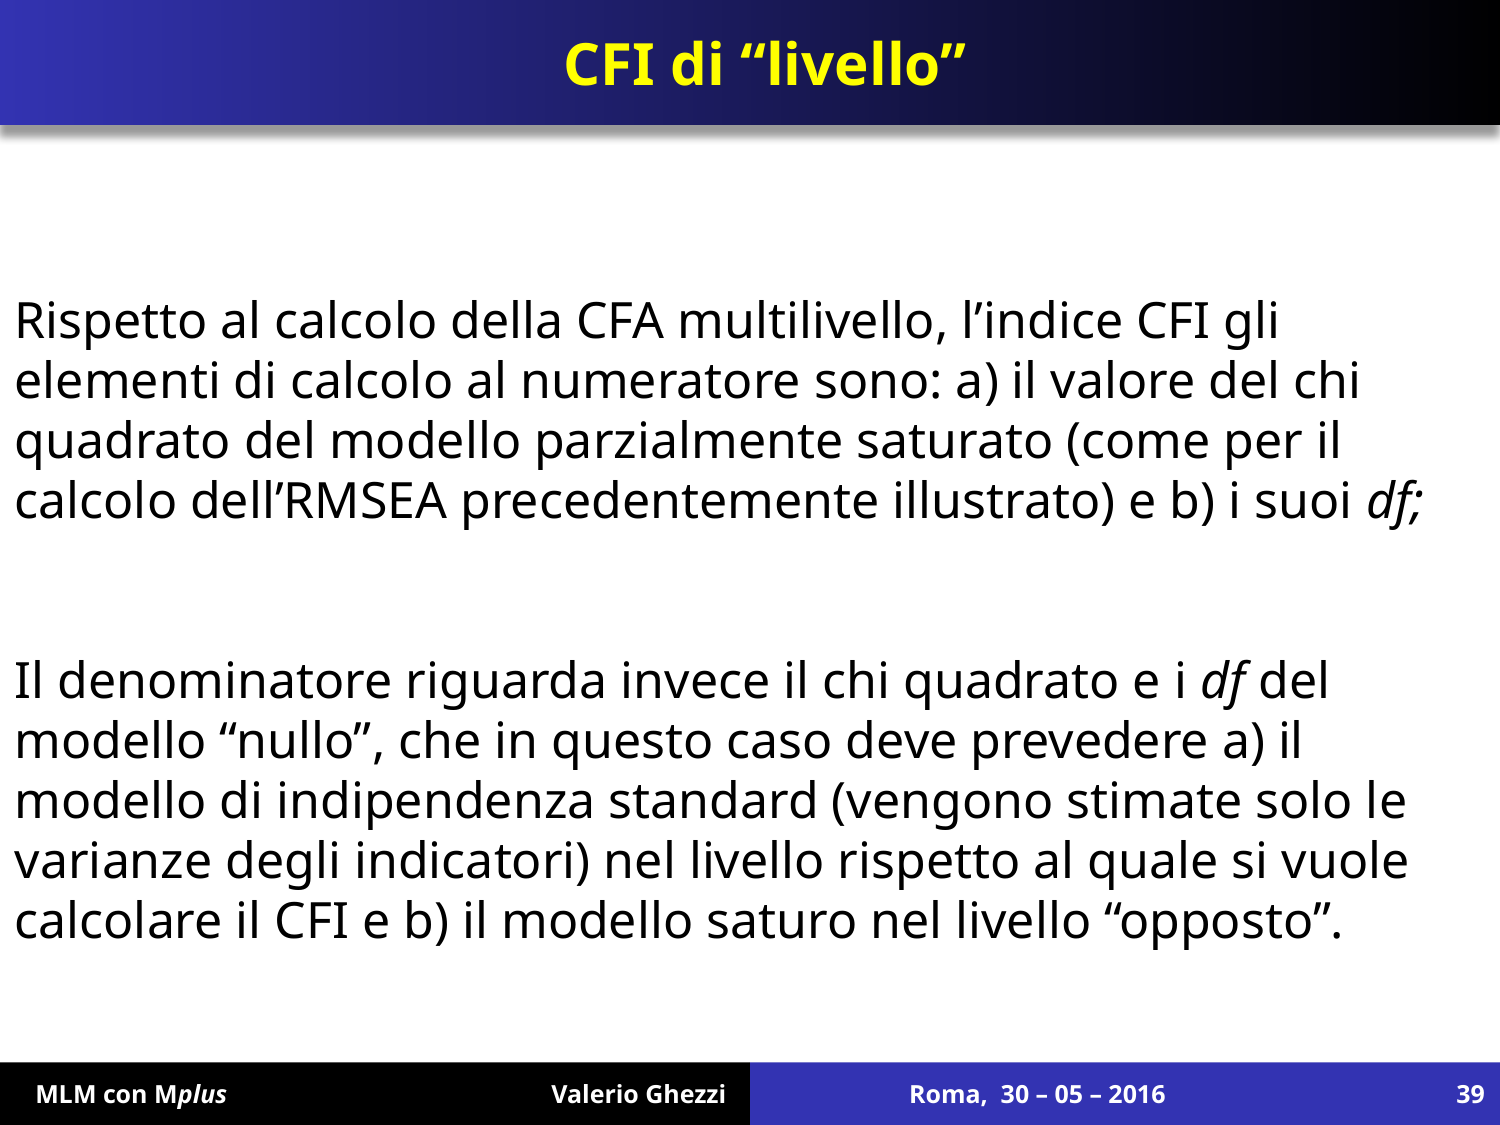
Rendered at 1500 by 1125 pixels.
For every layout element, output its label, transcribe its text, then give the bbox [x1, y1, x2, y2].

slide_number 39 [1325, 1065, 1500, 1125]
list MLM con Mplus Valerio Ghezzi [0, 1062, 750, 1125]
title CFI di “livello” [0, 0, 1500, 126]
text_box Rispetto al calcolo della CFA multilivello, l’indice CFI gli elementi di calcolo al numeratore sono: a) il valore del chi quadrato del modello parzialmente saturato (come per il calcolo dell’RMSEA precedentemente illustrato) e b) i suoi df; Il denominatore riguarda invece il chi quadrato e i df del modello “nullo”, che in questo caso deve prevedere a) il modello di indipendenza standard (vengono stimate solo le varianze degli indicatori) nel livello rispetto al quale si vuole calcolare il CFI e b) il modello saturo nel livello “opposto”. [0, 281, 1500, 956]
text_box Roma, 30 – 05 – 2016 [750, 1062, 1325, 1125]
